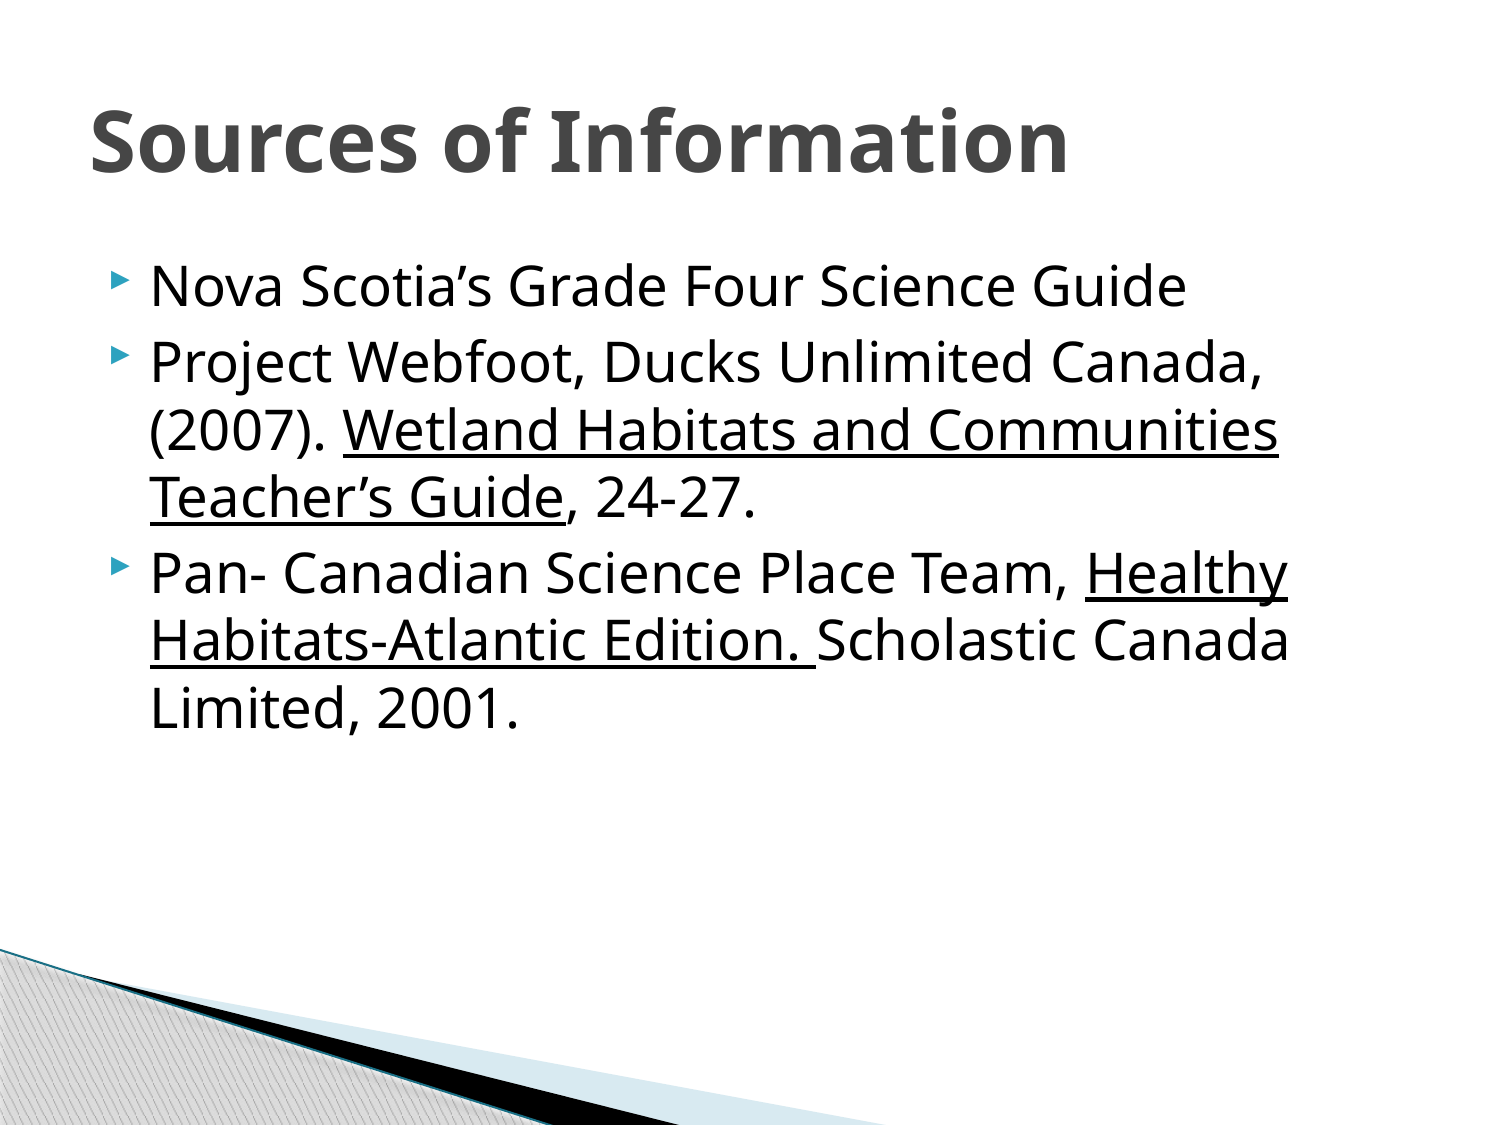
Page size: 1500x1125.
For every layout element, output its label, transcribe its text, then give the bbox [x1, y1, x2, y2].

list Nova Scotia’s Grade Four Science Guide Project Webfoot, Ducks Unlimited Canada, (2007). Wetland Habitats and Communities Teacher’s Guide, 24-27. Pan- Canadian Science Place Team, Healthy Habitats-Atlantic Edition. Scholastic Canada Limited, 2001. [74, 242, 1426, 986]
title Sources of Information [75, 45, 1425, 233]
